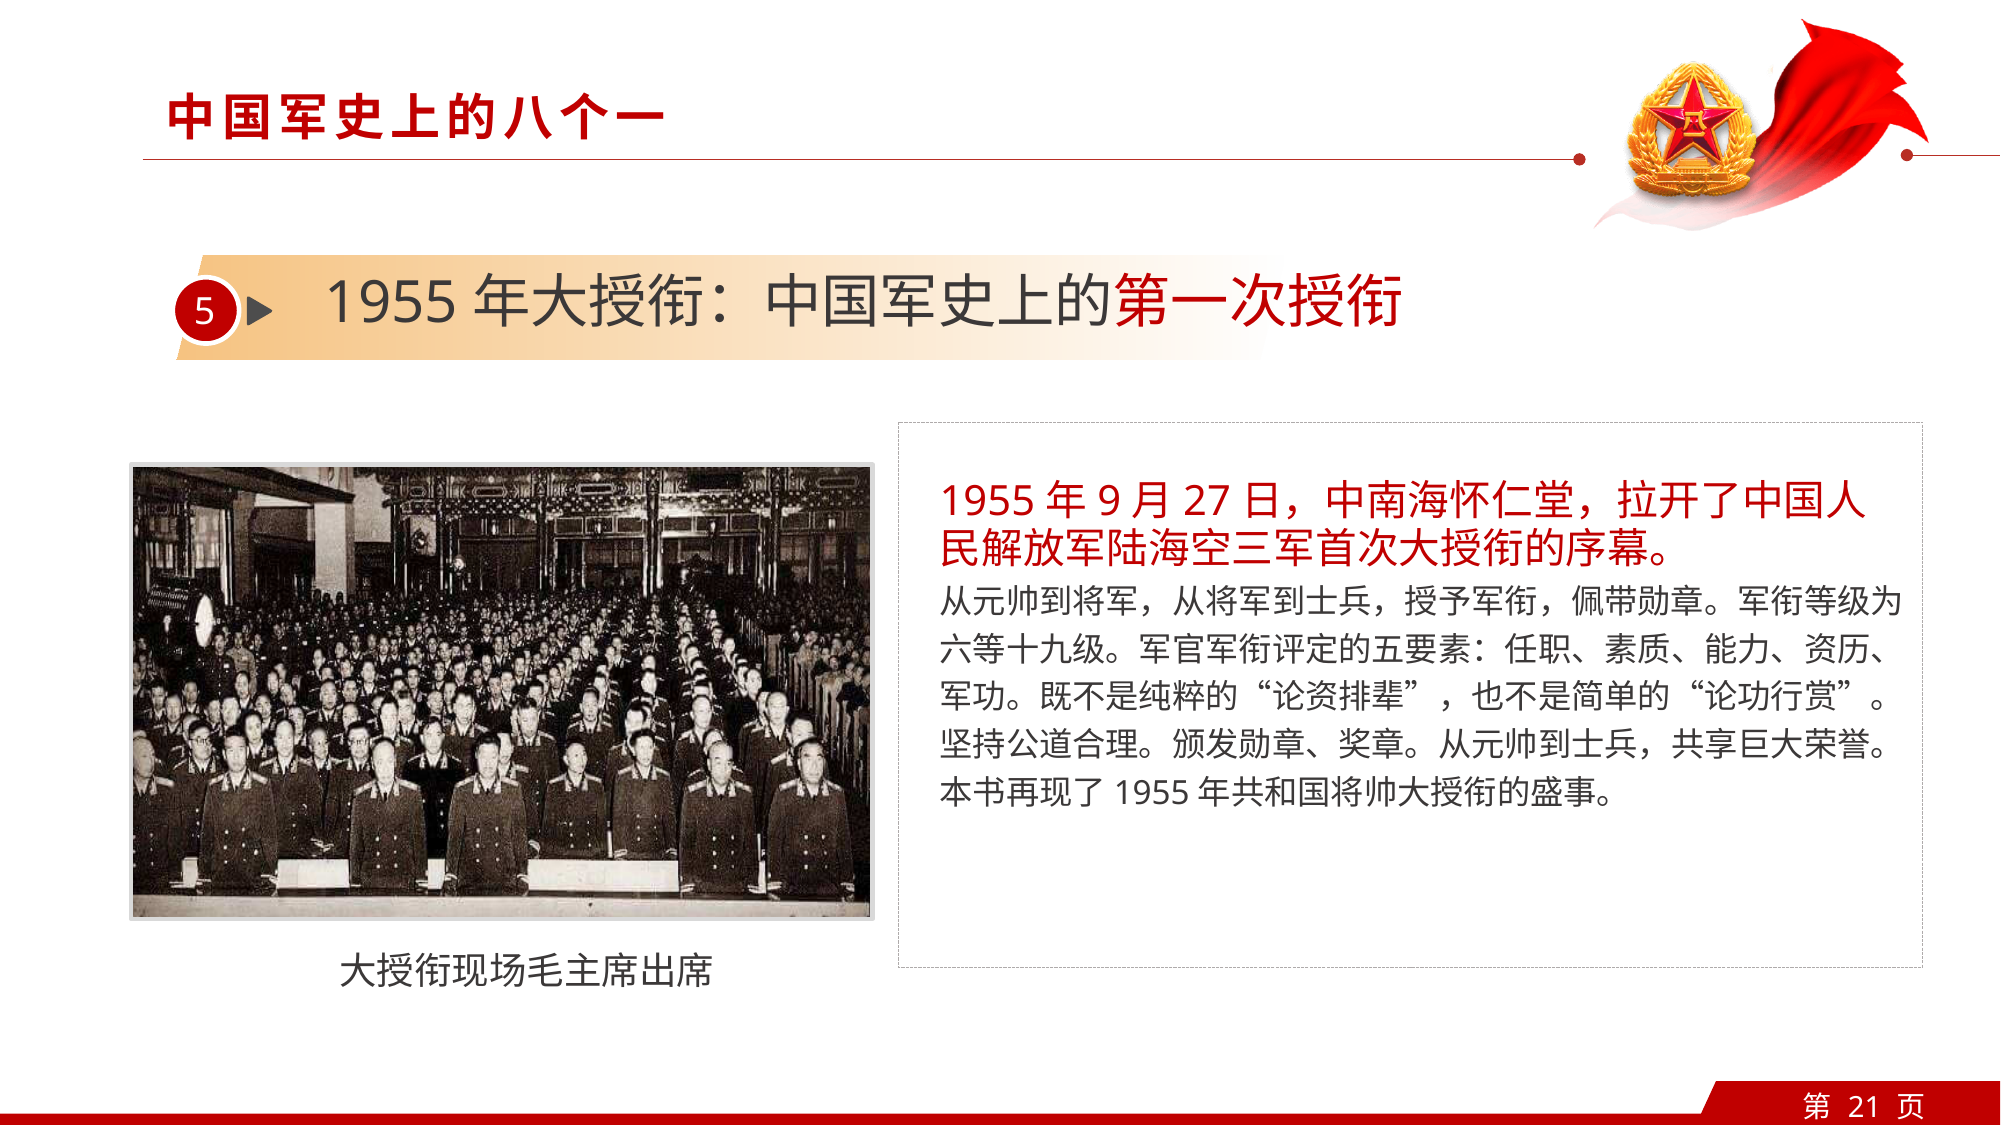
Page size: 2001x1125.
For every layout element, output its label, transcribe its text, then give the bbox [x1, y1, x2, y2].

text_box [172, 277, 240, 344]
picture [1581, 0, 1938, 244]
text_box 1955年大授衔：中国军史上的第一次授衔 [310, 256, 1729, 342]
text_box [246, 296, 273, 326]
text_box 中国军史上的八个一 [151, 47, 699, 153]
text_box [898, 421, 1923, 968]
text_box [131, 464, 873, 919]
text_box [176, 255, 1286, 360]
text_box 大授衔现场毛主席出席 [310, 916, 800, 1015]
